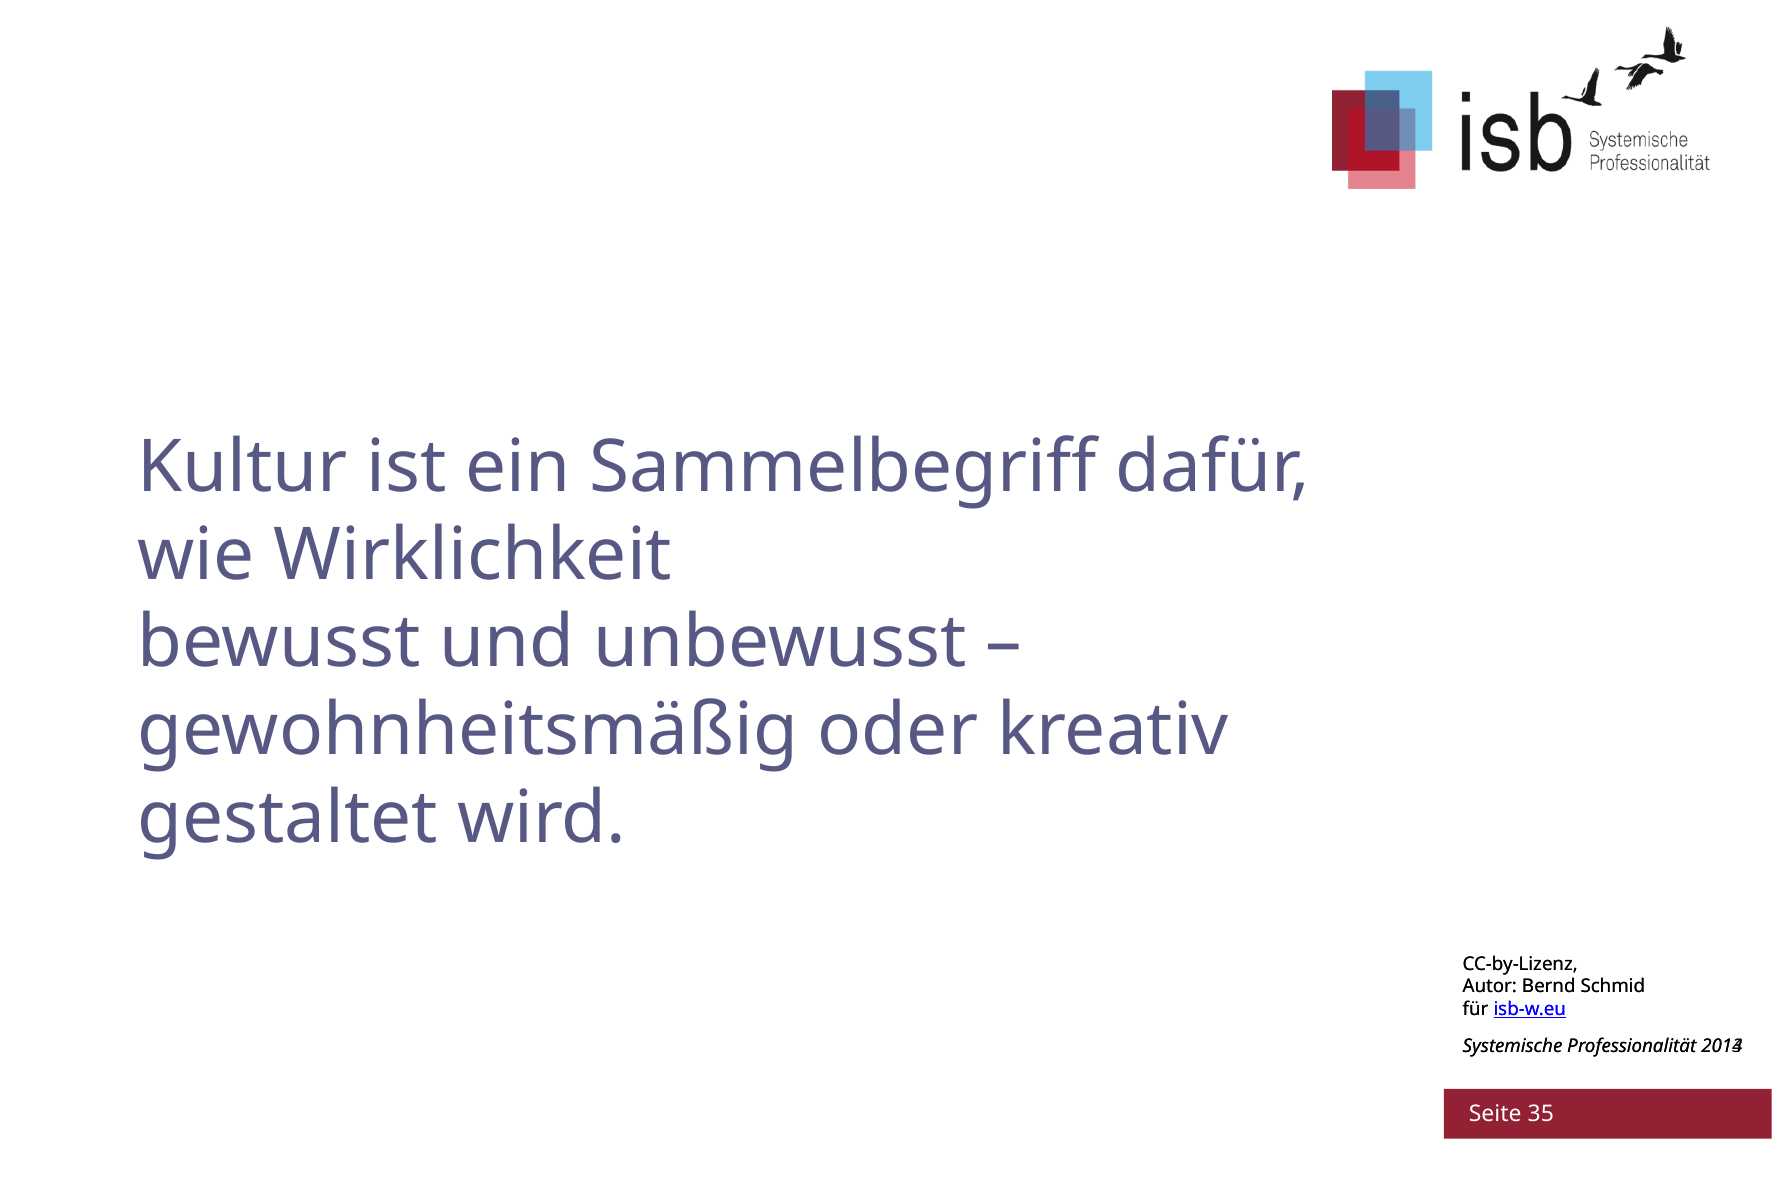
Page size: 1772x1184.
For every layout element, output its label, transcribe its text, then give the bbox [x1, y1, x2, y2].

picture [1332, 20, 1725, 194]
text_box CC-by-Lizenz, Autor: Bernd Schmid für isb-w.eu Systemische Professionalität 2013 [1443, 762, 1772, 1184]
list [118, 276, 1444, 1156]
